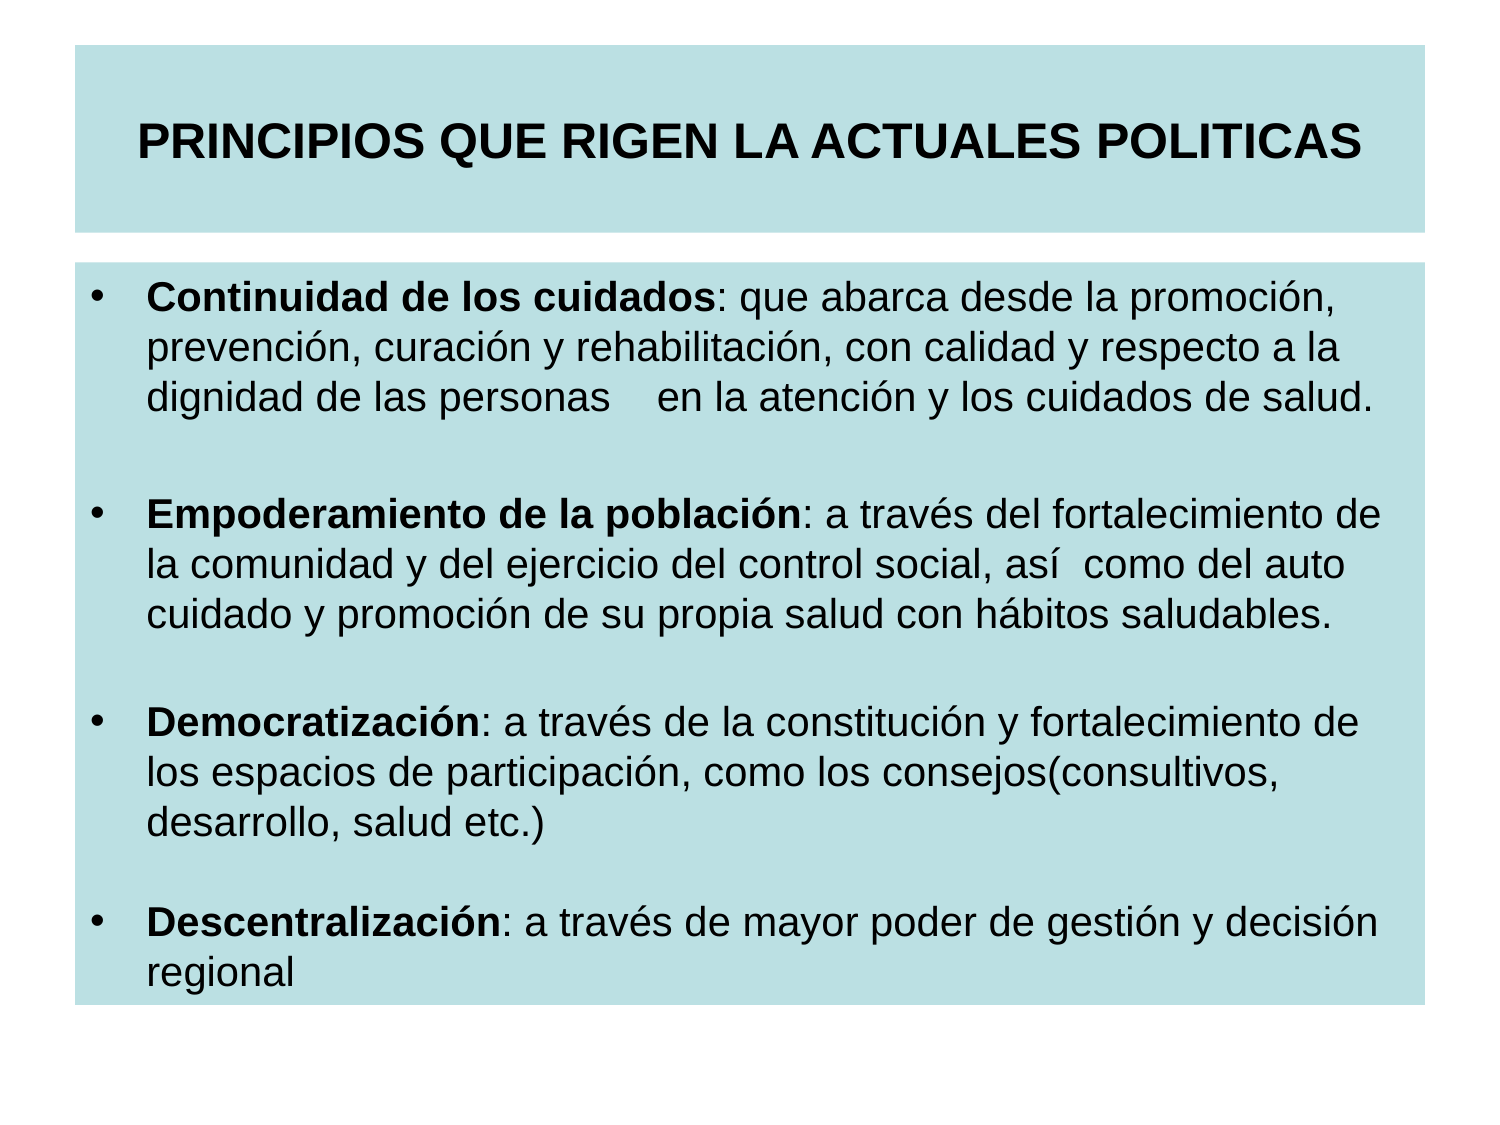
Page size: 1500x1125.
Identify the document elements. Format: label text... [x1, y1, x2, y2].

list Continuidad de los cuidados: que abarca desde la promoción, prevención, curación y rehabilitación, con calidad y respecto a la dignidad de las personas en la atención y los cuidados de salud. Empoderamiento de la población: a través del fortalecimiento de la comunidad y del ejercicio del control social, así como del auto cuidado y promoción de su propia salud con hábitos saludables. Democratización: a través de la constitución y fortalecimiento de los espacios de participación, como los consejos(consultivos, desarrollo, salud etc.) Descentralización: a través de mayor poder de gestión y decisión regional [74, 262, 1426, 1006]
title PRINCIPIOS QUE RIGEN LA ACTUALES POLITICAS [74, 44, 1426, 233]
